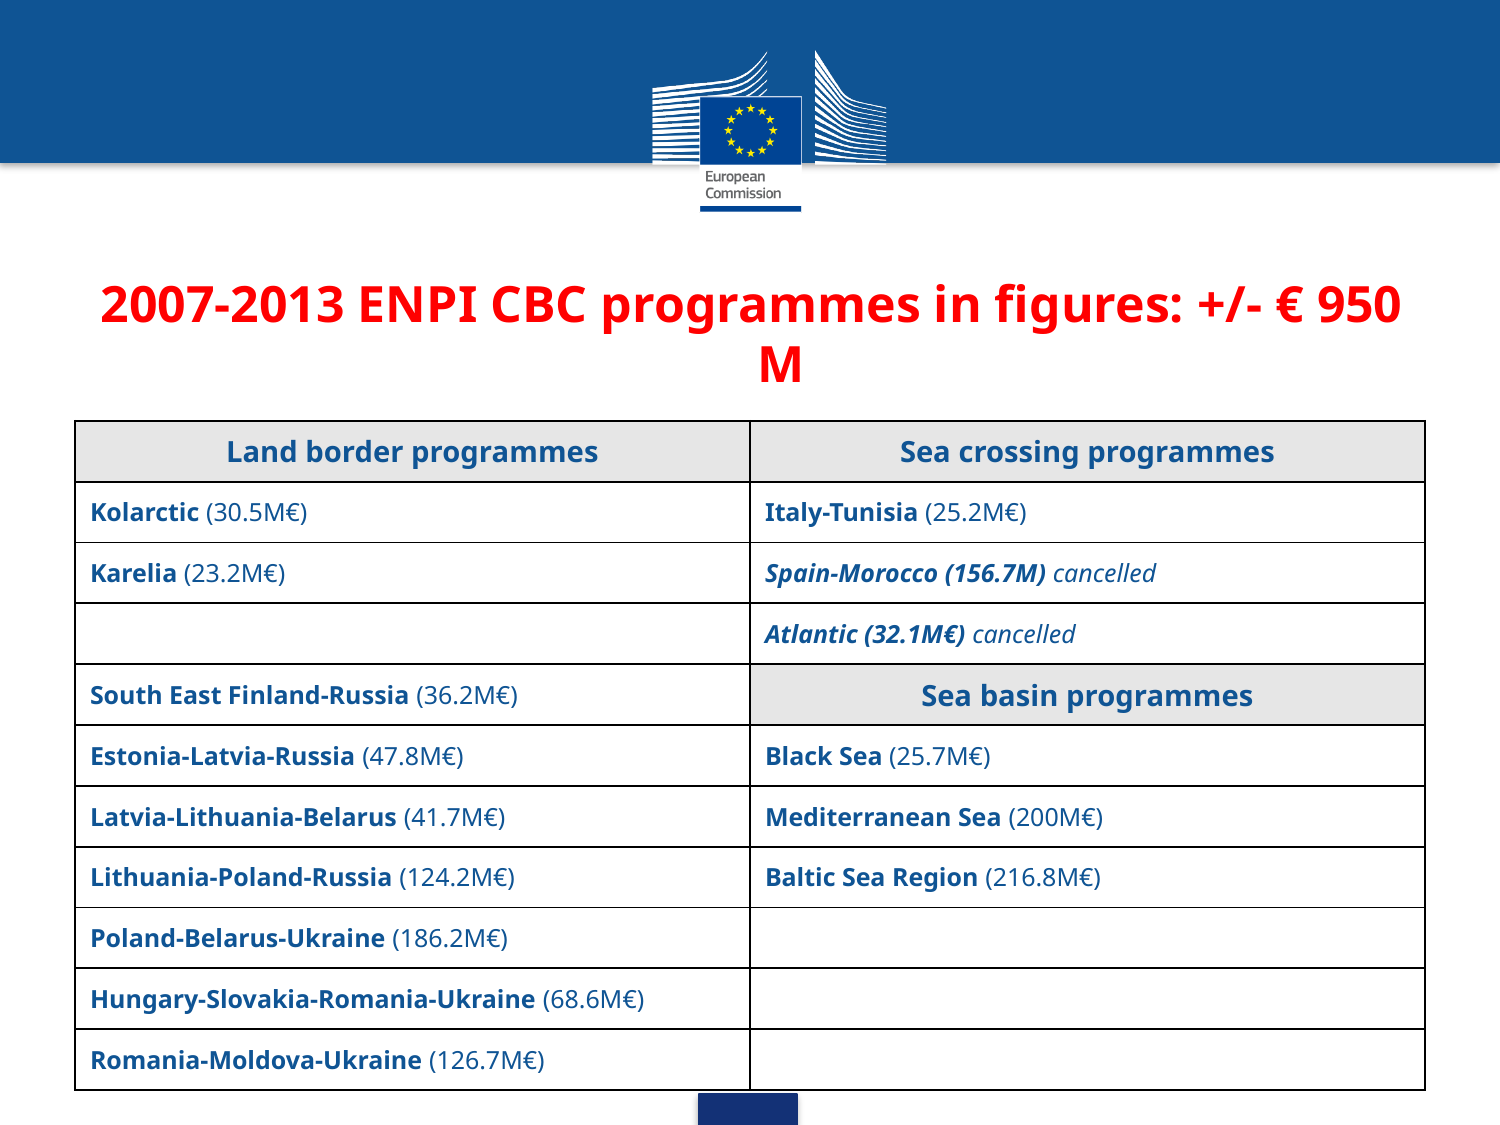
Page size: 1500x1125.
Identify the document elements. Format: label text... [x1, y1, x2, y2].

table_cell Estonia-Latvia-Russia (47.8M€) [76, 726, 749, 785]
table_cell Lithuania-Poland-Russia (124.2M€) [76, 848, 749, 907]
table_cell Hungary-Slovakia-Romania-Ukraine (68.6M€) [76, 969, 749, 1028]
table_cell [751, 908, 1424, 967]
table_cell Mediterranean Sea (200M€) [751, 787, 1424, 846]
table_cell Romania-Moldova-Ukraine (126.7M€) [76, 1030, 749, 1089]
table_cell Latvia-Lithuania-Belarus (41.7M€) [76, 787, 749, 846]
table_cell Sea basin programmes [751, 665, 1424, 724]
title 2007-2013 ENPI CBC programmes in figures: +/- € 950 M [76, 255, 1428, 410]
table_cell Spain-Morocco (156.7M) cancelled [751, 543, 1424, 602]
table_header Sea crossing programmes [751, 422, 1424, 481]
table_cell [751, 1030, 1424, 1089]
table_header Land border programmes [76, 422, 749, 481]
table_cell [751, 969, 1424, 1028]
table_cell Black Sea (25.7M€) [751, 726, 1424, 785]
table_cell Italy-Tunisia (25.2M€) [751, 483, 1424, 542]
table_cell Baltic Sea Region (216.8M€) [751, 848, 1424, 907]
table_cell Kolarctic (30.5M€) [76, 483, 749, 542]
table_cell South East Finland-Russia (36.2M€) [76, 665, 749, 724]
table_cell Atlantic (32.1M€) cancelled [751, 604, 1424, 663]
table_cell Poland-Belarus-Ukraine (186.2M€) [76, 908, 749, 967]
table_cell [76, 604, 749, 663]
table_cell Karelia (23.2M€) [76, 543, 749, 602]
